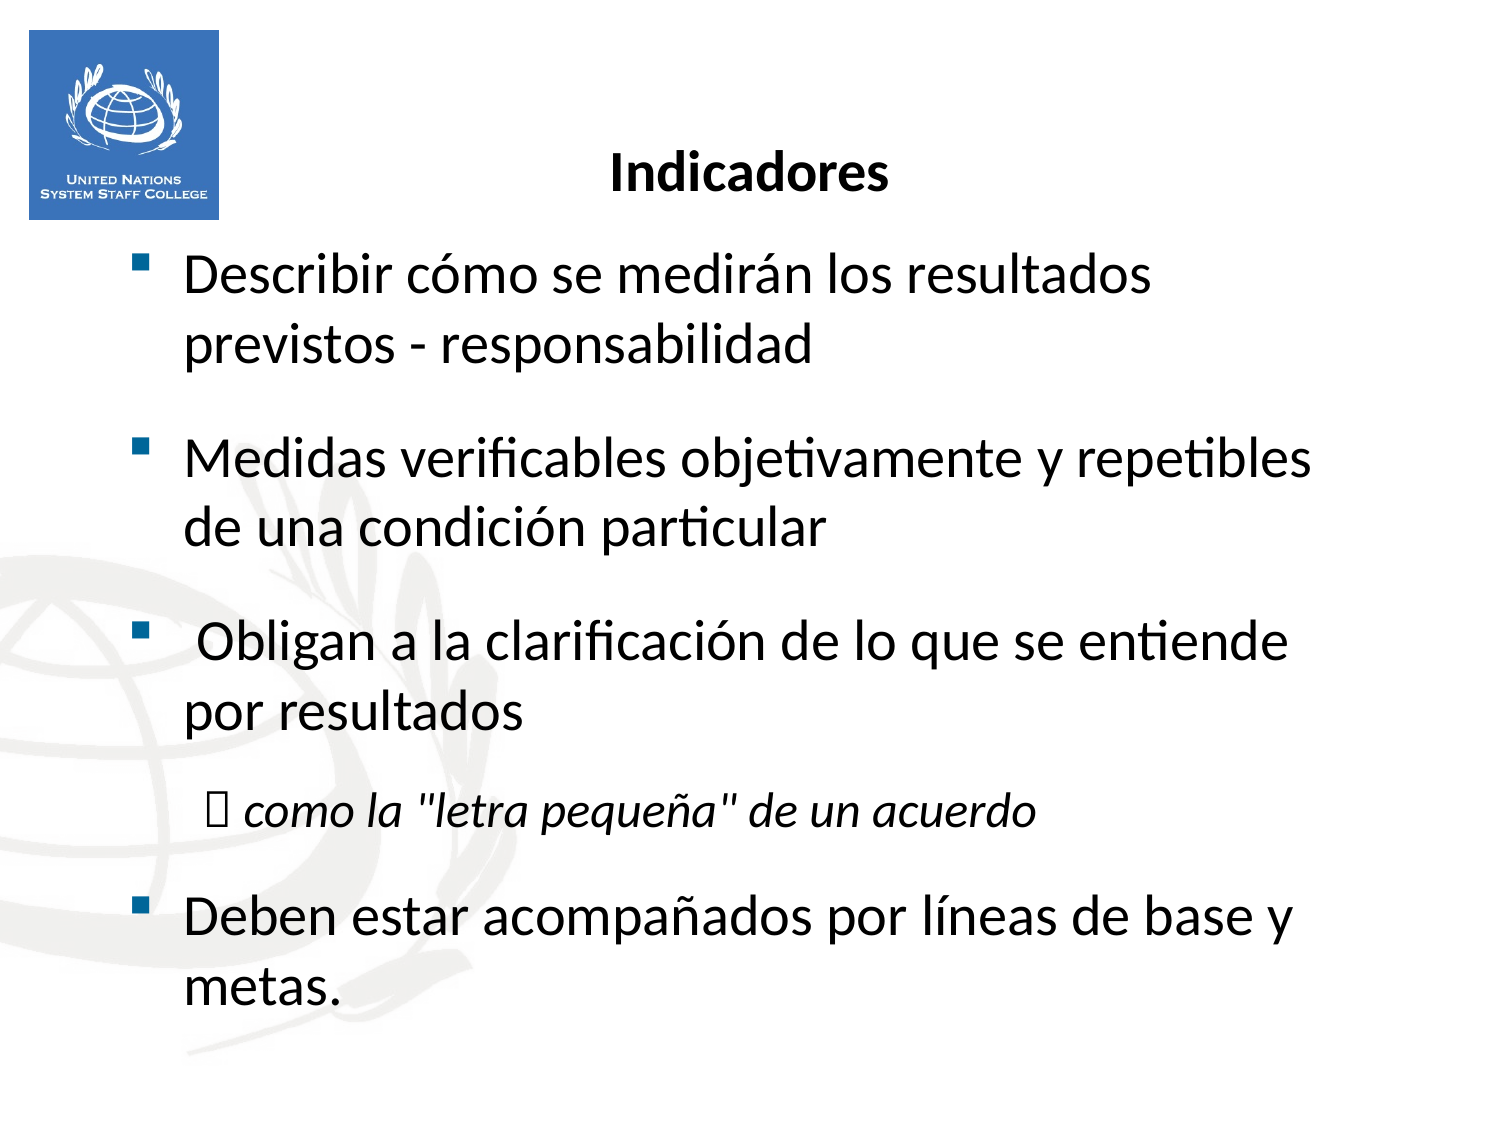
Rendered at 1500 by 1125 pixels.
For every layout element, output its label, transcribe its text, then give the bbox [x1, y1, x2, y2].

text_box Indicadores Describir cómo se medirán los resultados previstos - responsabilidad Medidas verificables objetivamente y repetibles de una condición particular Obligan a la clarificación de lo que se entiende por resultados  como la "letra pequeña" de un acuerdo Deben estar acompañados por líneas de base y metas. [112, 125, 1388, 1047]
picture [29, 30, 219, 220]
